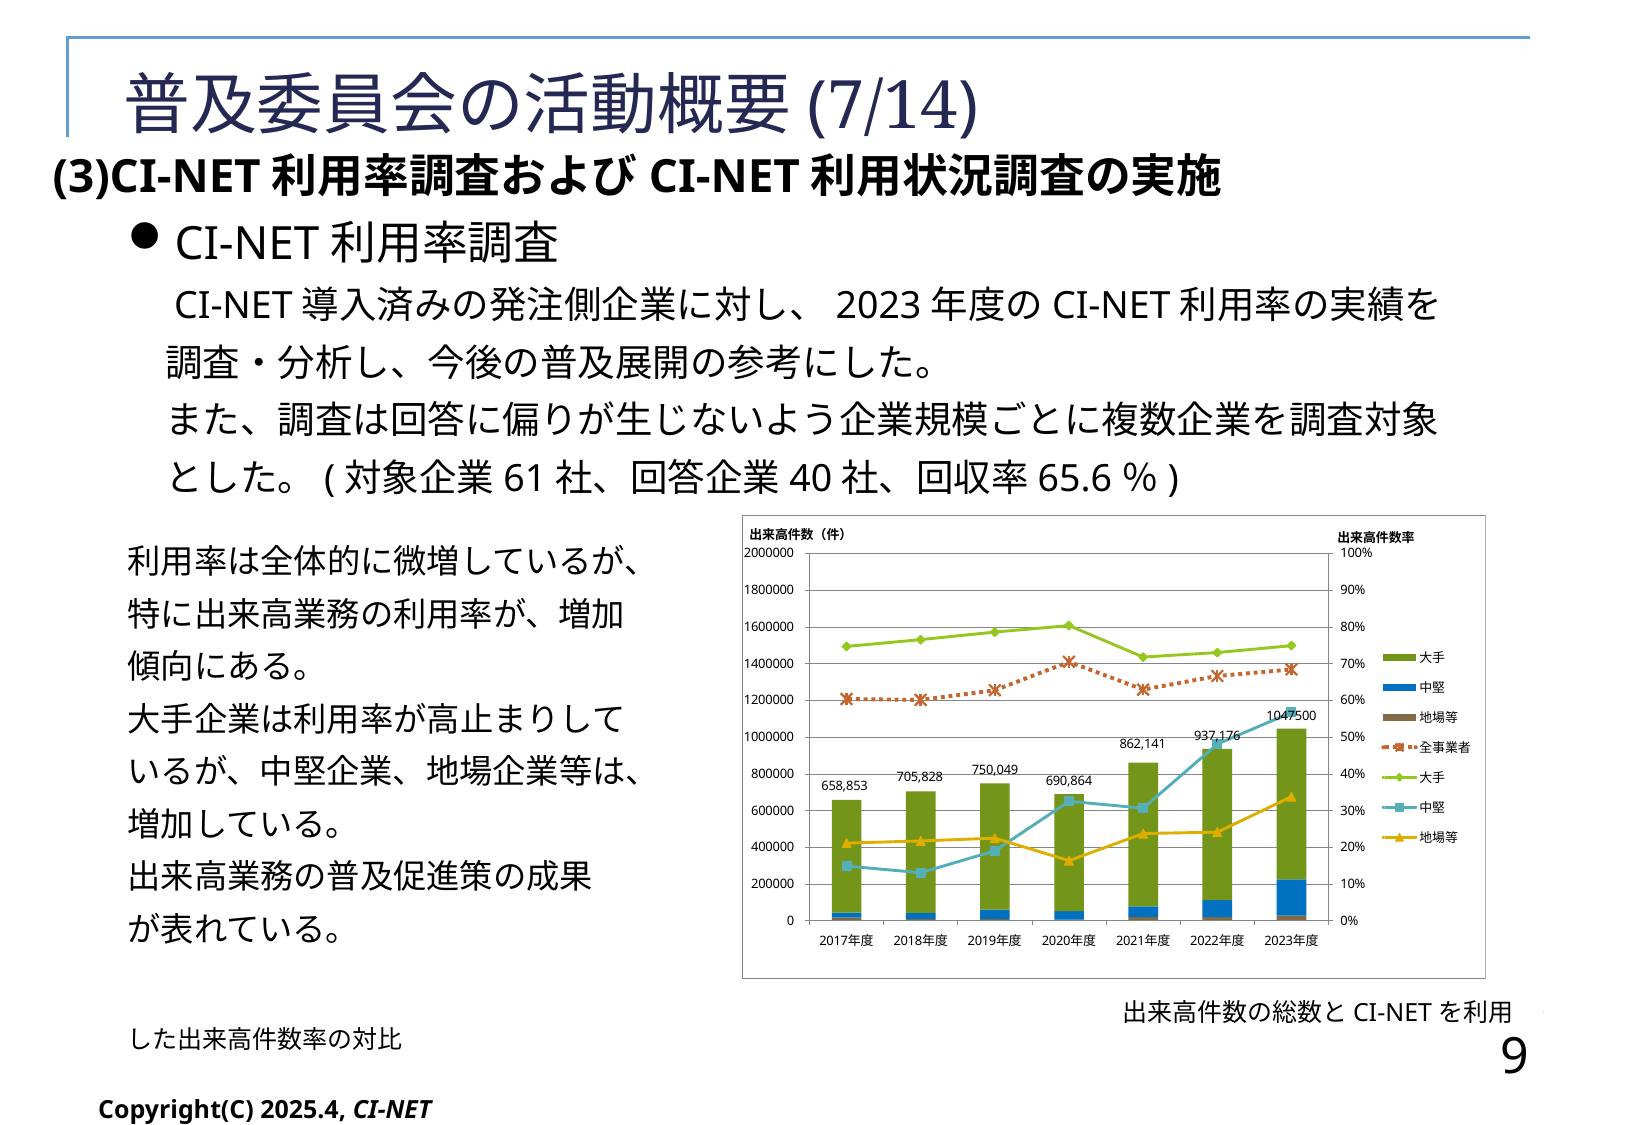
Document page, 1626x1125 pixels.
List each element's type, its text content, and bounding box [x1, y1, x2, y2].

picture [741, 514, 1486, 980]
text_box (3)CI-NET利用率調査およびCI-NET利用状況調査の実施 CI-NET利用率調査 CI-NET導入済みの発注側企業に対し、2023年度のCI-NET利用率の実績を 調査・分析し、今後の普及展開の参考にした。 また、調査は回答に偏りが生じないよう企業規模ごとに複数企業を調査対象 とした。(対象企業61社、回答企業40社、回収率65.6％) 利用率は全体的に微増しているが、 特に出来高業務の利用率が、増加 傾向にある。 大手企業は利用率が高止まりして いるが、中堅企業、地場企業等は、 増加している。 出来高業務の普及促進策の成果 が表れている。 出来高件数の総数とCI-NETを利用した出来高件数率の対比 [37, 138, 1544, 1062]
slide_number 9 [1164, 1024, 1544, 1100]
title 普及委員会の活動概要(7/14) [108, 54, 1572, 242]
